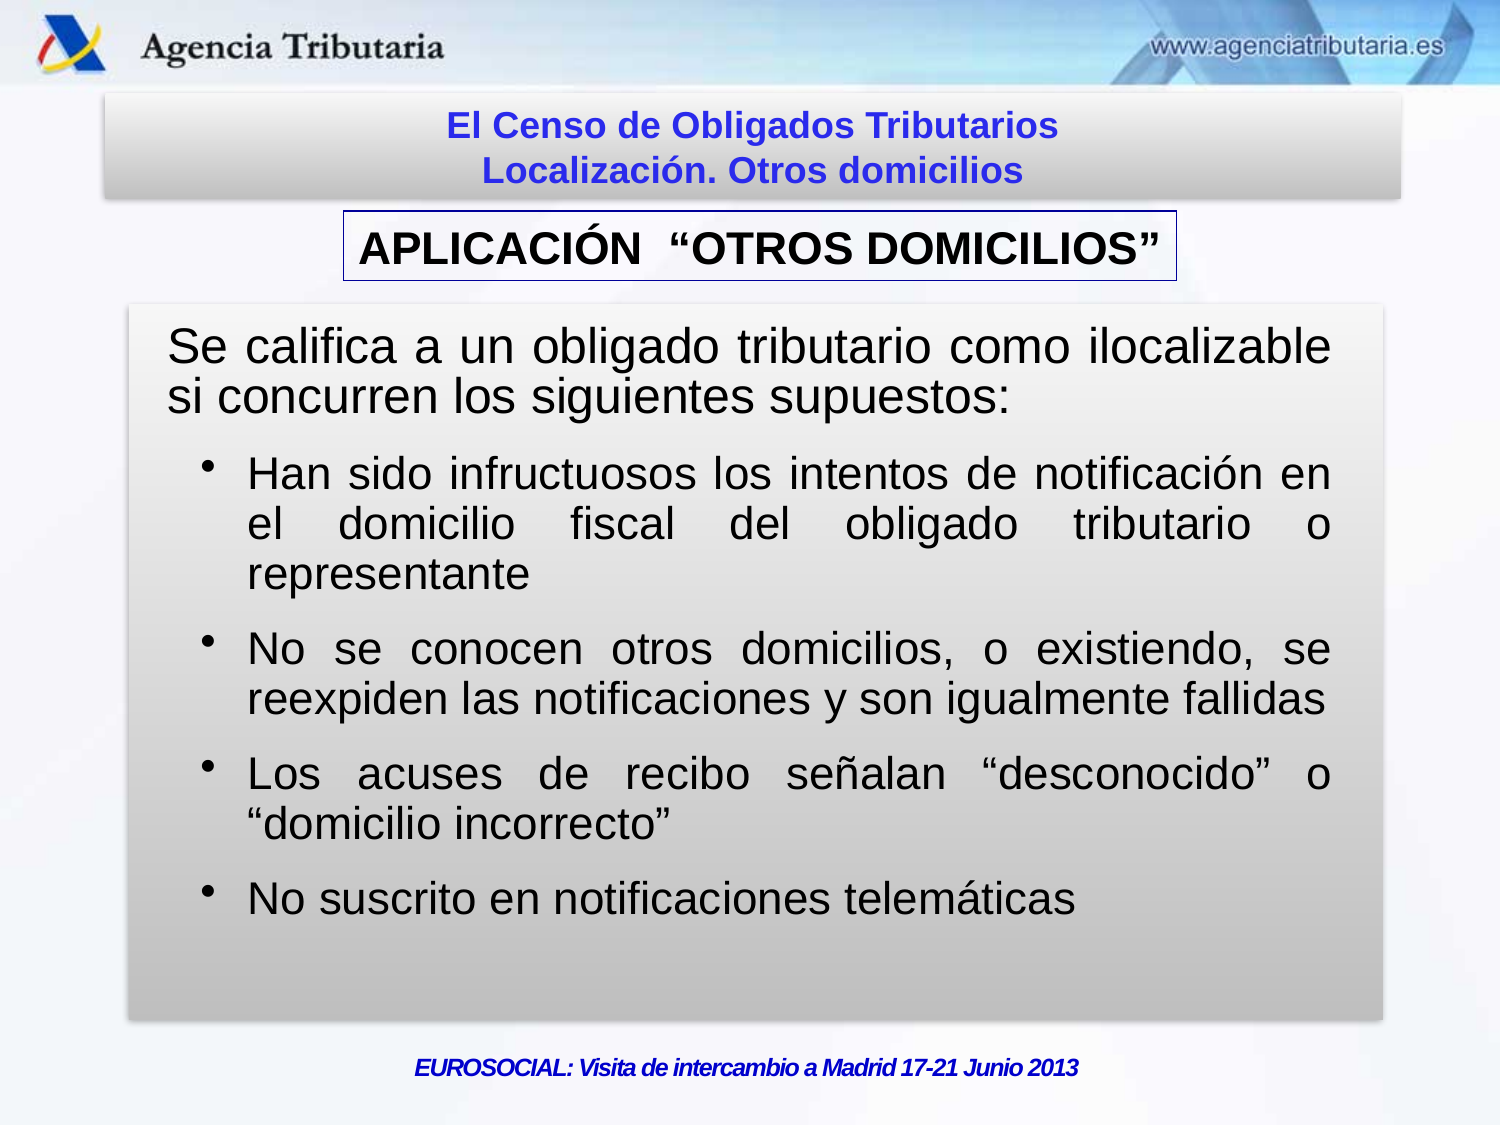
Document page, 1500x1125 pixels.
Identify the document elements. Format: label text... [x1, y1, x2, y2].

picture [0, 0, 1500, 1125]
text_box El Censo de Obligados Tributarios Localización. Otros domicilios [105, 93, 1401, 199]
text_box EUROSOCIAL: Visita de intercambio a Madrid 17-21 Junio 2013 [46, 1044, 1454, 1090]
text_box [128, 304, 1383, 1020]
text_box APLICACIÓN “OTROS DOMICILIOS” [343, 210, 1177, 281]
text_box Se califica a un obligado tributario como ilocalizable si concurren los siguientes supuestos: Han sido infructuosos los intentos de notificación en el domicilio fiscal del obligado tributario o representante No se conocen otros domicilios, o existiendo, se reexpiden las notificaciones y son igualmente fallidas Los acuses de recibo señalan “desconocido” o “domicilio incorrecto” No suscrito en notificaciones telemáticas [152, 316, 1348, 1008]
